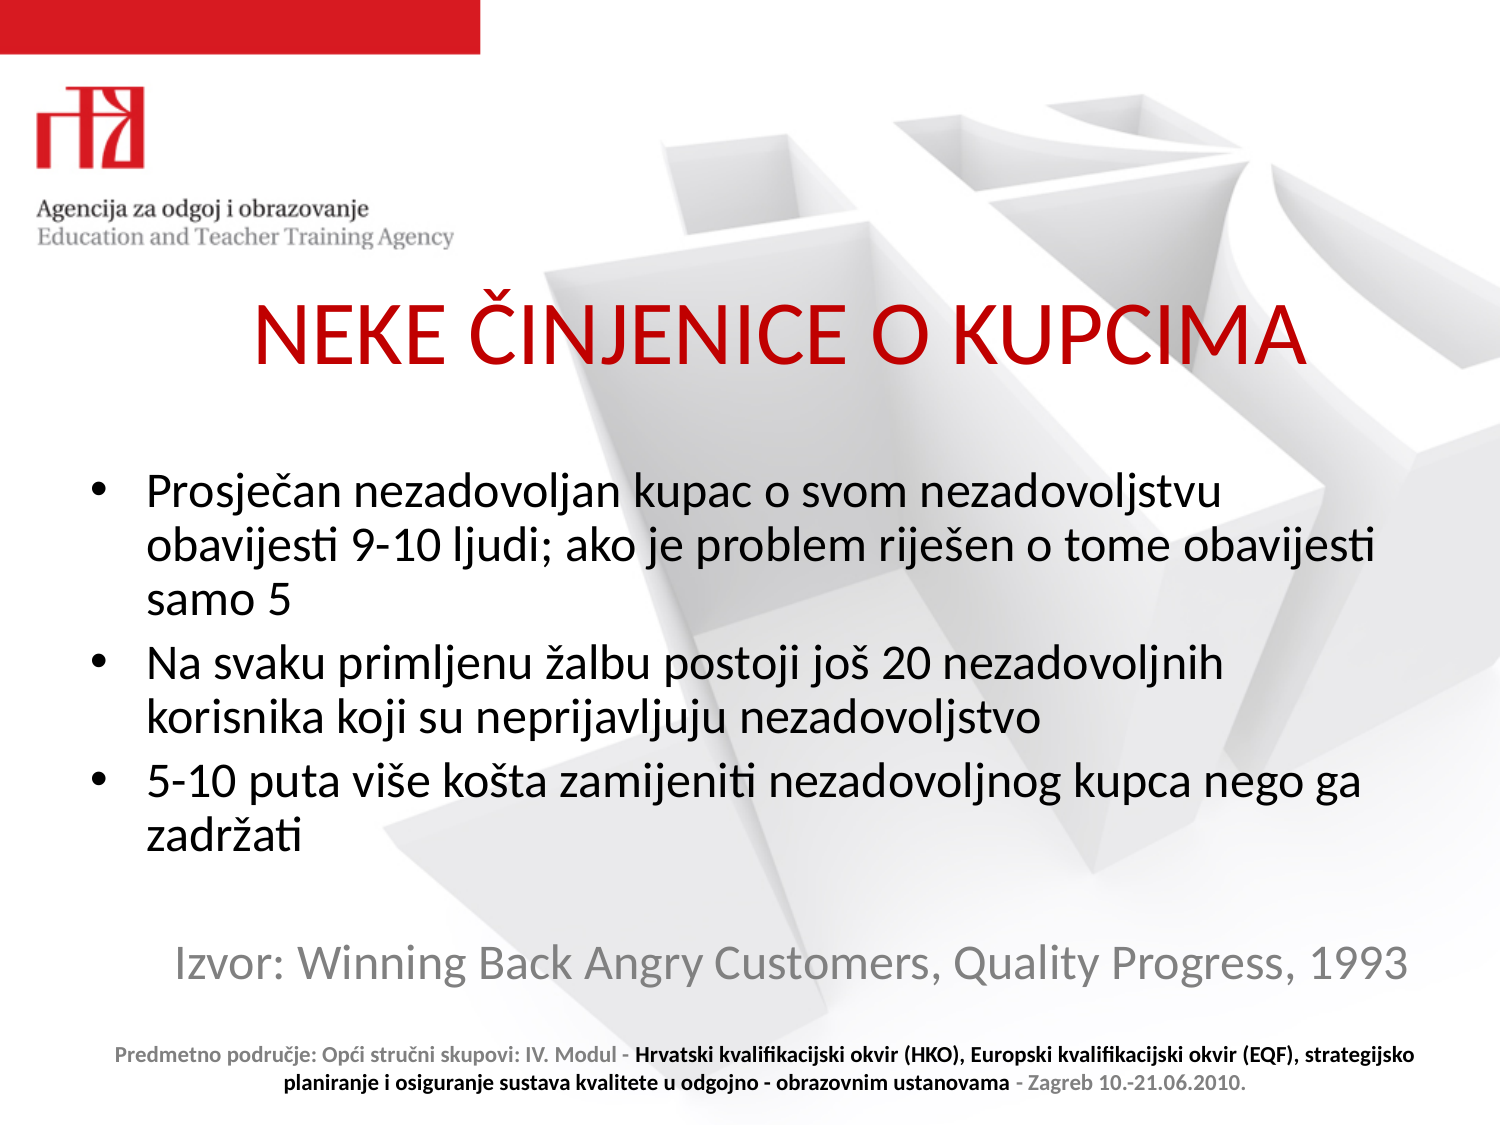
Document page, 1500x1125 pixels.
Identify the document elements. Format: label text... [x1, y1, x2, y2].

picture [0, 0, 1500, 1125]
list Prosječan nezadovoljan kupac o svom nezadovoljstvu obavijesti 9-10 ljudi; ako je problem riješen o tome obavijesti samo 5 Na svaku primljenu žalbu postoji još 20 nezadovoljnih korisnika koji su neprijavljuju nezadovoljstvo 5-10 puta više košta zamijeniti nezadovoljnog kupca nego ga zadržati Izvor: Winning Back Angry Customers, Quality Progress, 1993 [75, 457, 1425, 1005]
title NEKE ČINJENICE O KUPCIMA [105, 234, 1456, 422]
